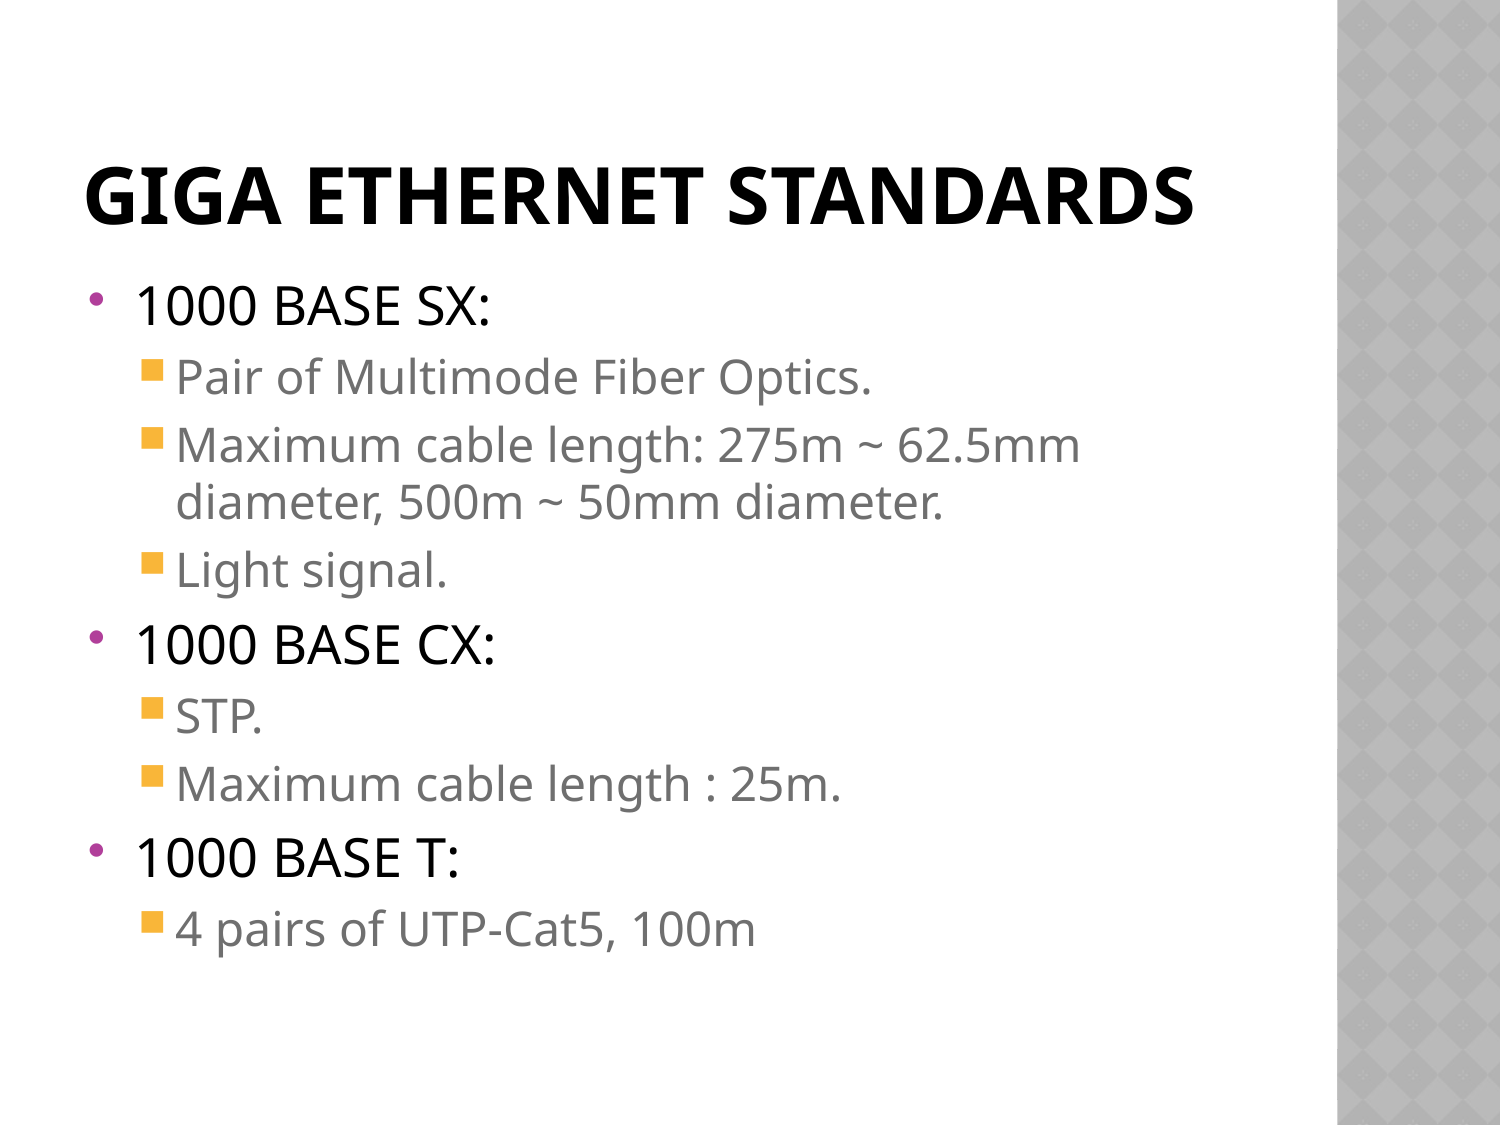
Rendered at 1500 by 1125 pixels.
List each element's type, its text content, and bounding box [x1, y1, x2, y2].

list 1000 BASE SX: Pair of Multimode Fiber Optics. Maximum cable length: 275m ~ 62.5mm diameter, 500m ~ 50mm diameter. Light signal. 1000 BASE CX: STP. Maximum cable length : 25m. 1000 BASE T: 4 pairs of UTP-Cat5, 100m [75, 264, 1263, 1059]
title Giga Ethernet standards [75, 52, 1263, 240]
